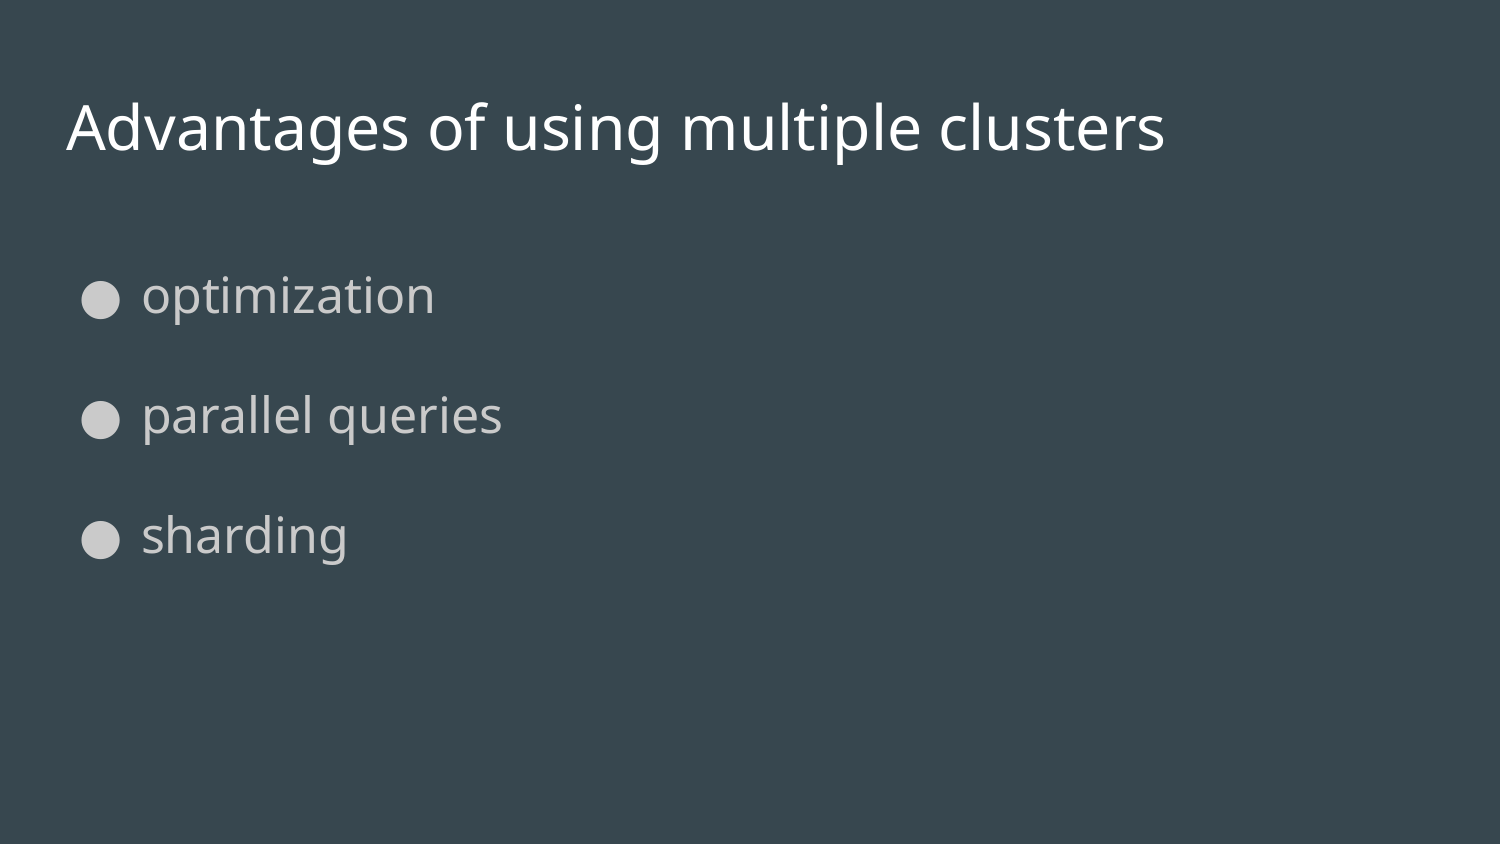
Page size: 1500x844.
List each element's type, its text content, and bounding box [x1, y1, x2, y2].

title Advantages of using multiple clusters [51, 72, 1449, 167]
list optimization parallel queries sharding [51, 189, 1449, 750]
